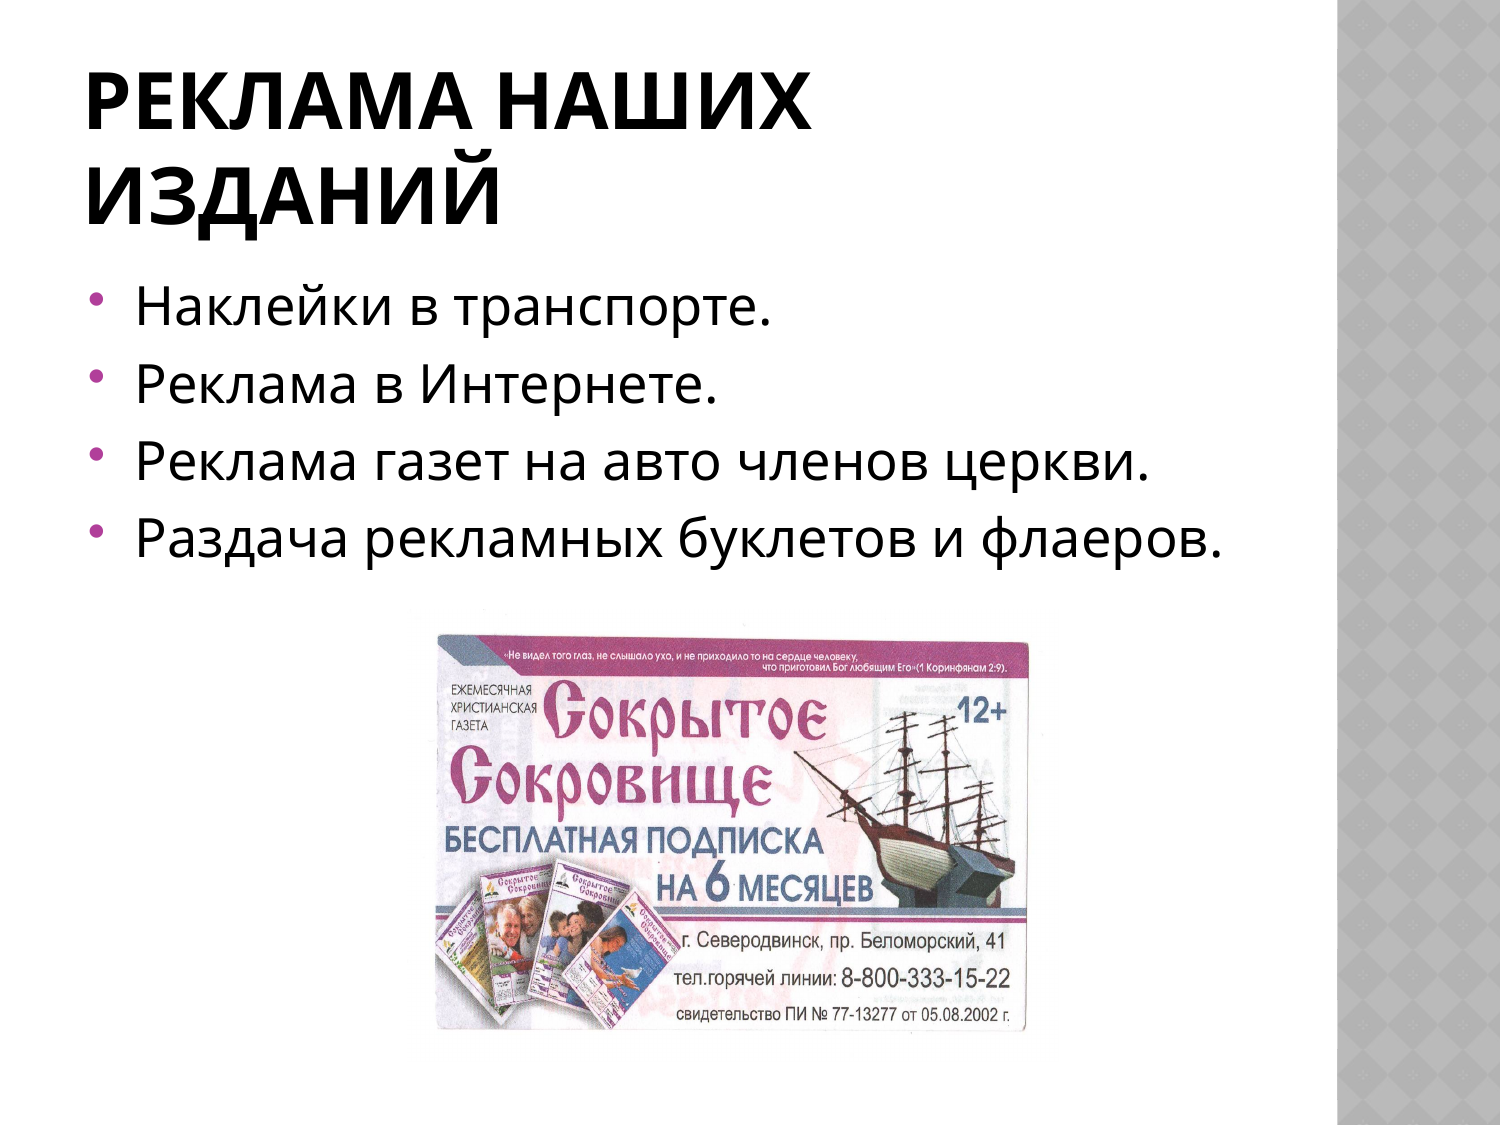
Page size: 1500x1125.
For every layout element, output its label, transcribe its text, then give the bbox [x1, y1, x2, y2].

picture [406, 609, 1059, 1062]
title РЕКЛАМА НАШИХ ИЗДАНИЙ [75, 52, 1263, 240]
list Наклейки в транспорте. Реклама в Интернете. Реклама газет на авто членов церкви. Раздача рекламных буклетов и флаеров. [75, 264, 1263, 1059]
